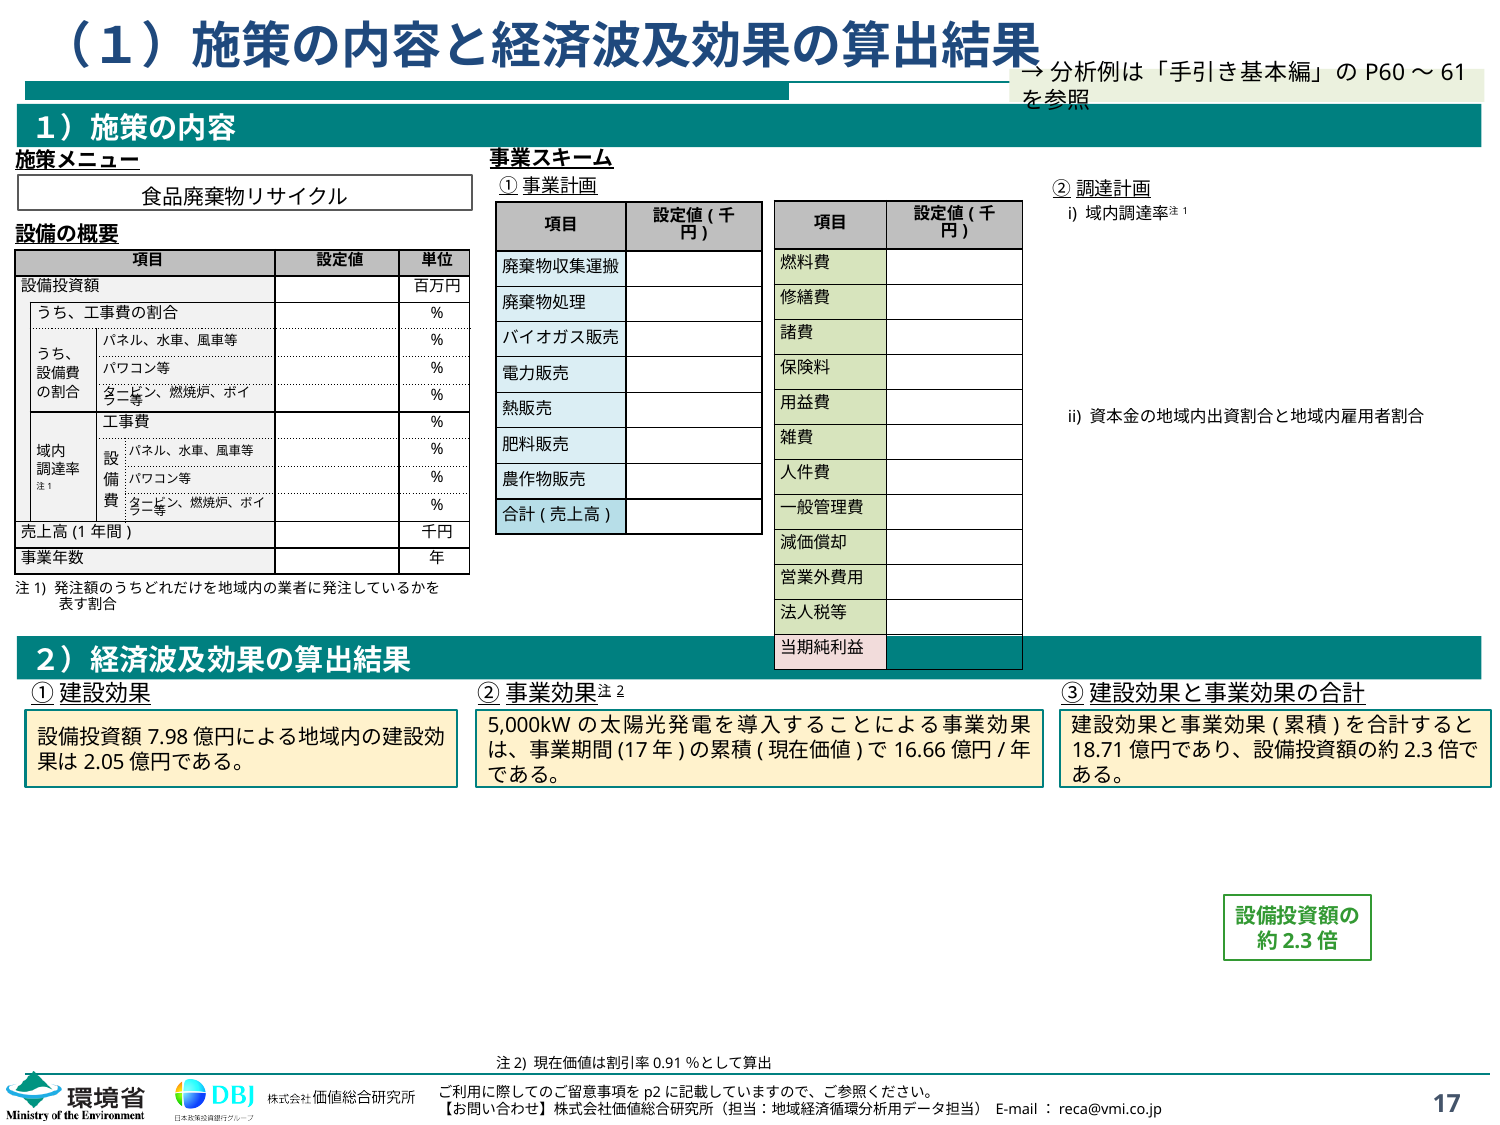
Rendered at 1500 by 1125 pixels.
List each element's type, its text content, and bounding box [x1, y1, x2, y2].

text_box ①建設効果 [16, 680, 407, 714]
table_cell % [400, 413, 469, 438]
text_box 注1) 発注額のうちどれだけを地域内の業者に発注しているかを表す割合 [15, 579, 441, 613]
text_box ２）経済波及効果の算出結果 [16, 636, 1482, 680]
table_cell % [400, 384, 469, 411]
table_cell 事業年数 [16, 549, 274, 573]
table_cell 諸費 [775, 320, 886, 354]
text_box 設備投資額の約2.3倍 [1223, 894, 1372, 960]
table_cell % [400, 303, 469, 329]
table_cell % [400, 357, 469, 384]
table_cell % [400, 466, 469, 494]
table_cell [627, 464, 761, 498]
table_cell % [400, 494, 469, 521]
table_cell 域内 調達率 注1 [31, 413, 96, 521]
table_cell [276, 549, 398, 573]
table_cell [276, 438, 398, 466]
table_cell % [400, 329, 469, 357]
table_cell [887, 530, 1022, 564]
table_cell [887, 460, 1022, 494]
text_box 事業スキーム [489, 148, 638, 170]
table_cell [276, 384, 398, 411]
table_cell うち、 設備費 の割合 [31, 329, 96, 411]
table_cell 設備投資額 [16, 277, 274, 302]
table_header 項目 [775, 202, 886, 248]
table_cell [276, 303, 398, 329]
table_cell 百万円 [400, 277, 469, 302]
text_box →分析例は「手引き基本編」のP60～61を参照 [1009, 68, 1485, 102]
table_cell 当期純利益 [775, 635, 886, 669]
text_box 設備の概要 [15, 220, 193, 246]
text_box 設備投資額7.98億円による地域内の建設効果は2.05億円である。 [25, 710, 457, 788]
table_cell 営業外費用 [775, 565, 886, 599]
table_cell 雑費 [775, 425, 886, 459]
table_cell [627, 252, 761, 286]
table_cell [276, 494, 398, 521]
table_cell タービン、燃焼炉、ボイラー等 [97, 384, 274, 411]
text_box 建設効果と事業効果(累積)を合計すると18.71億円であり、設備投資額の約2.3倍である。 [1060, 710, 1492, 788]
table_cell [887, 495, 1022, 529]
slide_number 17 [1393, 1079, 1500, 1122]
text_box 5,000kWの太陽光発電を導入することによる事業効果は、事業期間(17年)の累積(現在価値)で16.66億円/年である。 [475, 710, 1043, 788]
table_cell [276, 413, 398, 438]
table_cell [887, 320, 1022, 354]
table_cell [276, 277, 398, 302]
table_cell バイオガス販売 [497, 322, 625, 356]
table_header 設定値(千円) [887, 202, 1022, 248]
table_cell 設備費 [97, 438, 125, 521]
text_box ②事業効果注2 [462, 680, 853, 714]
table_cell 廃棄物収集運搬 [497, 252, 625, 286]
table_cell [627, 357, 761, 392]
table_cell [627, 500, 761, 533]
picture [171, 1075, 419, 1125]
table_cell % [400, 438, 469, 466]
table_header 単位 [400, 251, 469, 275]
table_cell [887, 390, 1022, 424]
text_box ②調達計画 [1052, 176, 1230, 200]
table_cell 燃料費 [775, 250, 886, 284]
table_cell 工事費 [97, 413, 274, 438]
table_cell 減価償却 [775, 530, 886, 564]
table_cell [887, 425, 1022, 459]
table_cell 農作物販売 [497, 464, 625, 498]
table_cell 用益費 [775, 390, 886, 424]
table_cell 合計(売上高) [497, 500, 625, 533]
text_box ①事業計画 [499, 173, 677, 197]
text_box 施策メニュー [15, 146, 163, 172]
table_cell [276, 466, 398, 494]
table_cell [887, 600, 1022, 634]
table_cell 年 [400, 549, 469, 573]
text_box ii) 資本金の地域内出資割合と地域内雇用者割合 [1067, 405, 1460, 426]
table_cell [887, 285, 1022, 319]
table_cell 売上高(1年間) [16, 522, 274, 547]
table_cell パワコン等 [97, 357, 274, 384]
table_cell [276, 522, 398, 547]
table_cell [16, 302, 30, 521]
table_cell 肥料販売 [497, 428, 625, 463]
text_box 注2) 現在価値は割引率0.91％として算出 [496, 1055, 1028, 1072]
table_cell 一般管理費 [775, 495, 886, 529]
table_cell [627, 428, 761, 463]
table_cell [276, 357, 398, 384]
text_box i) 域内調達率注1 [1067, 202, 1216, 223]
table_cell パネル、水車、風車等 [125, 438, 274, 466]
table_cell [276, 329, 398, 357]
table_cell 修繕費 [775, 285, 886, 319]
table_cell [627, 393, 761, 427]
table_cell 法人税等 [775, 600, 886, 634]
table_cell 廃棄物処理 [497, 287, 625, 321]
table_cell [887, 565, 1022, 599]
table_cell [627, 287, 761, 321]
table_cell パネル、水車、風車等 [97, 329, 274, 357]
table_header 設定値(千円) [627, 203, 761, 250]
table_header 項目 [16, 251, 274, 275]
table_cell 電力販売 [497, 357, 625, 392]
table_header 設定値 [276, 251, 398, 275]
table_header 項目 [497, 203, 625, 250]
table_cell 熱販売 [497, 393, 625, 427]
table_cell パワコン等 [125, 466, 274, 494]
table_cell [887, 635, 1022, 669]
table_cell [887, 355, 1022, 389]
table_cell 人件費 [775, 460, 886, 494]
table_cell 保険料 [775, 355, 886, 389]
table_cell [887, 250, 1022, 284]
table_cell タービン、燃焼炉、ボイラー等 [125, 494, 274, 521]
picture [2, 1071, 148, 1125]
table_cell 千円 [400, 522, 469, 547]
table_cell うち、工事費の割合 [31, 303, 274, 329]
text_box １）施策の内容 [16, 103, 1482, 148]
table_cell [627, 322, 761, 356]
text_box ③建設効果と事業効果の合計 [1046, 680, 1437, 714]
title （１）施策の内容と経済波及効果の算出結果 [25, 0, 1355, 82]
text_box 食品廃棄物リサイクル [17, 174, 473, 211]
